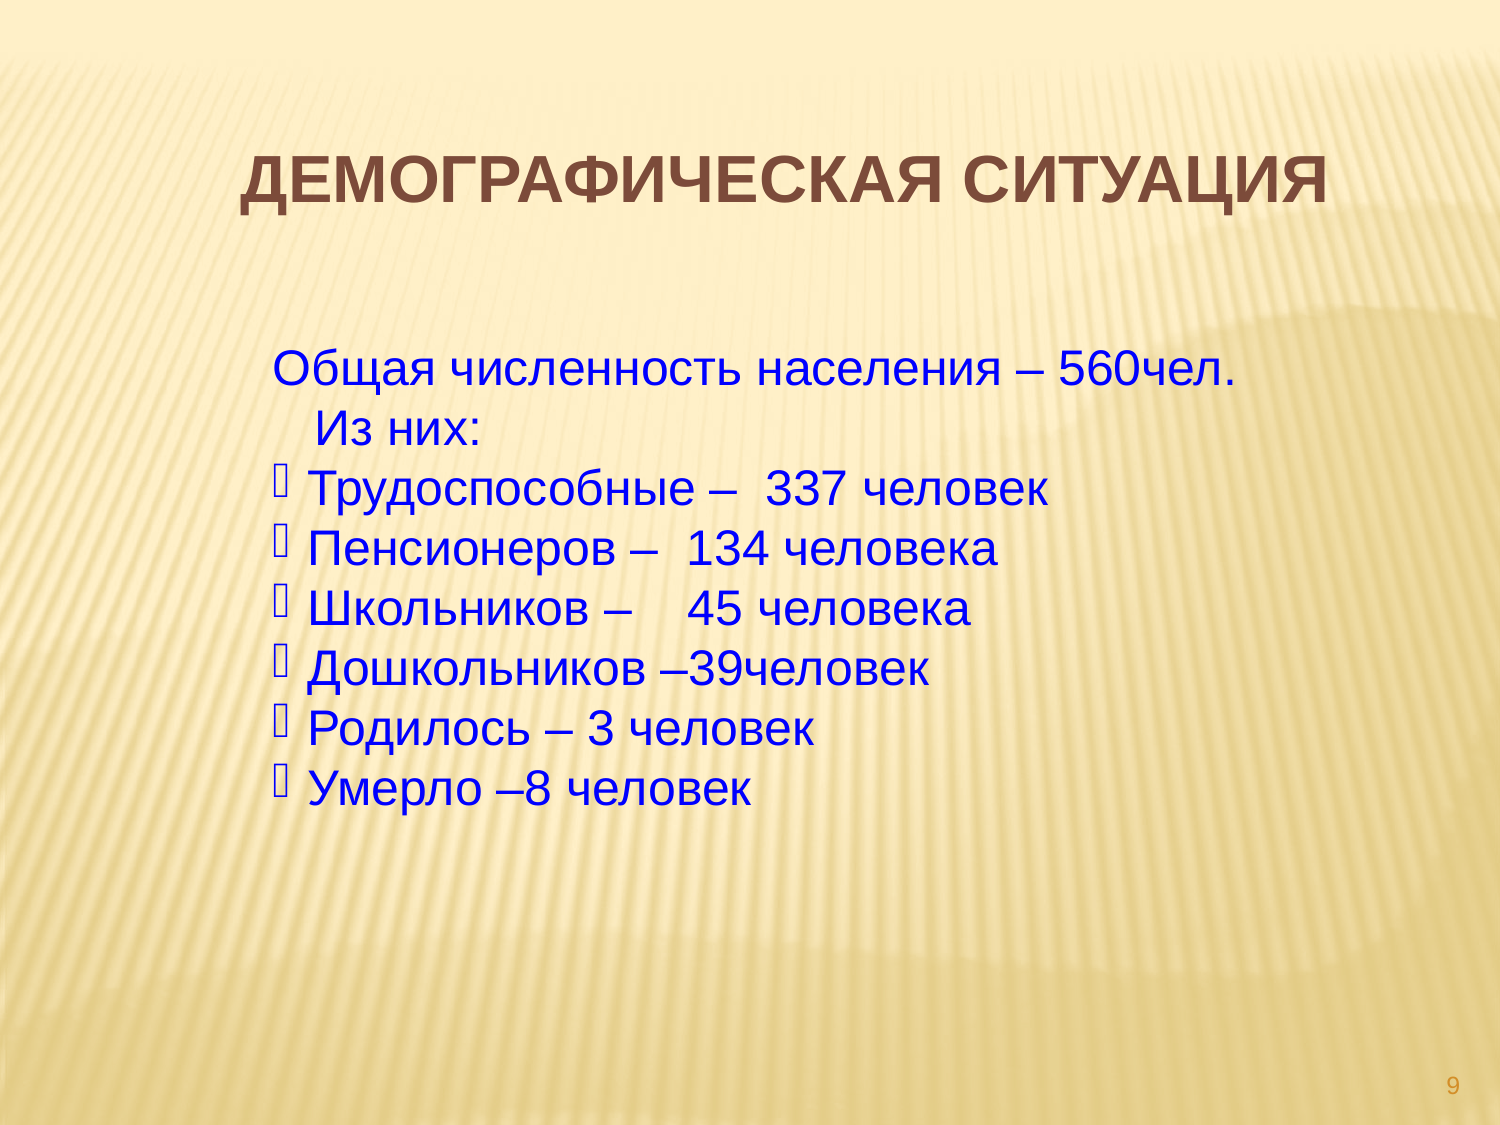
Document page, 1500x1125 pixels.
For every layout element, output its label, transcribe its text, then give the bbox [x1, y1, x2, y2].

text_box Общая численность населения – 560чел. Из них: Трудоспособные – 337 человек Пенсионеров – 134 человека Школьников – 45 человека Дошкольников –39человек Родилось – 3 человек Умерло –8 человек [257, 328, 1325, 823]
text_box ДЕМОГРАФИЧЕСКАЯ СИТУАЦИЯ [152, 128, 1418, 224]
slide_number 9 [1350, 1062, 1475, 1103]
